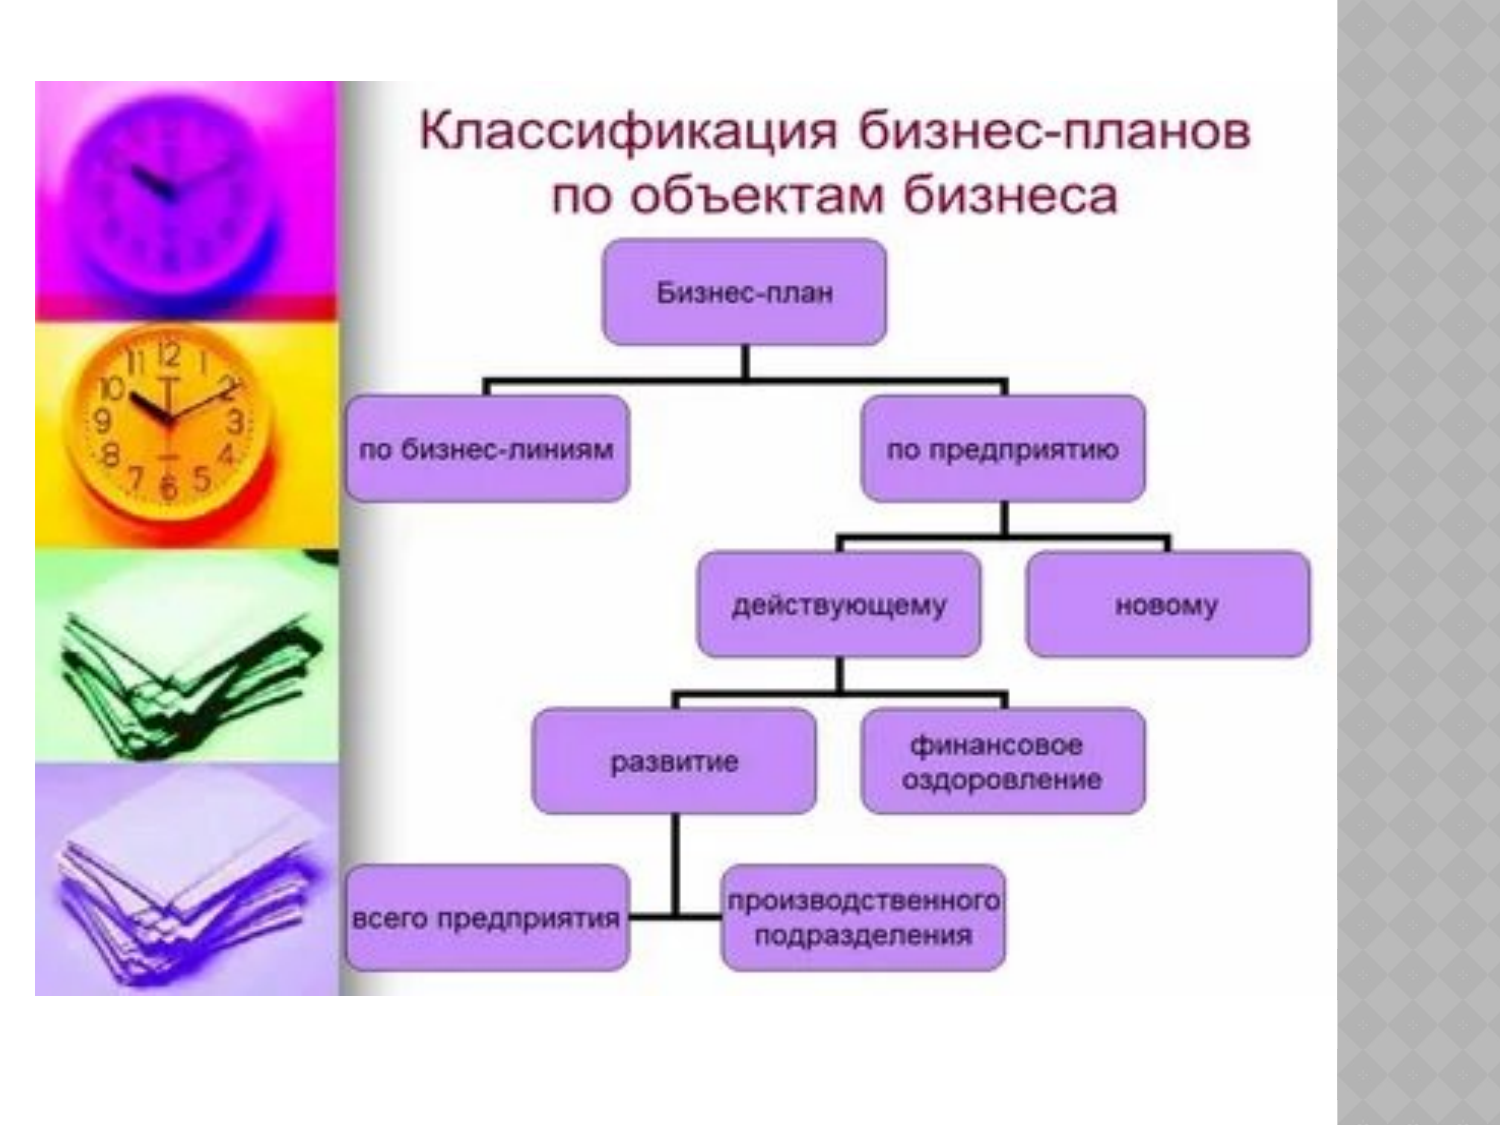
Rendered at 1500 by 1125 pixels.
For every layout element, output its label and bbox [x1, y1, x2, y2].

picture [34, 81, 1337, 997]
